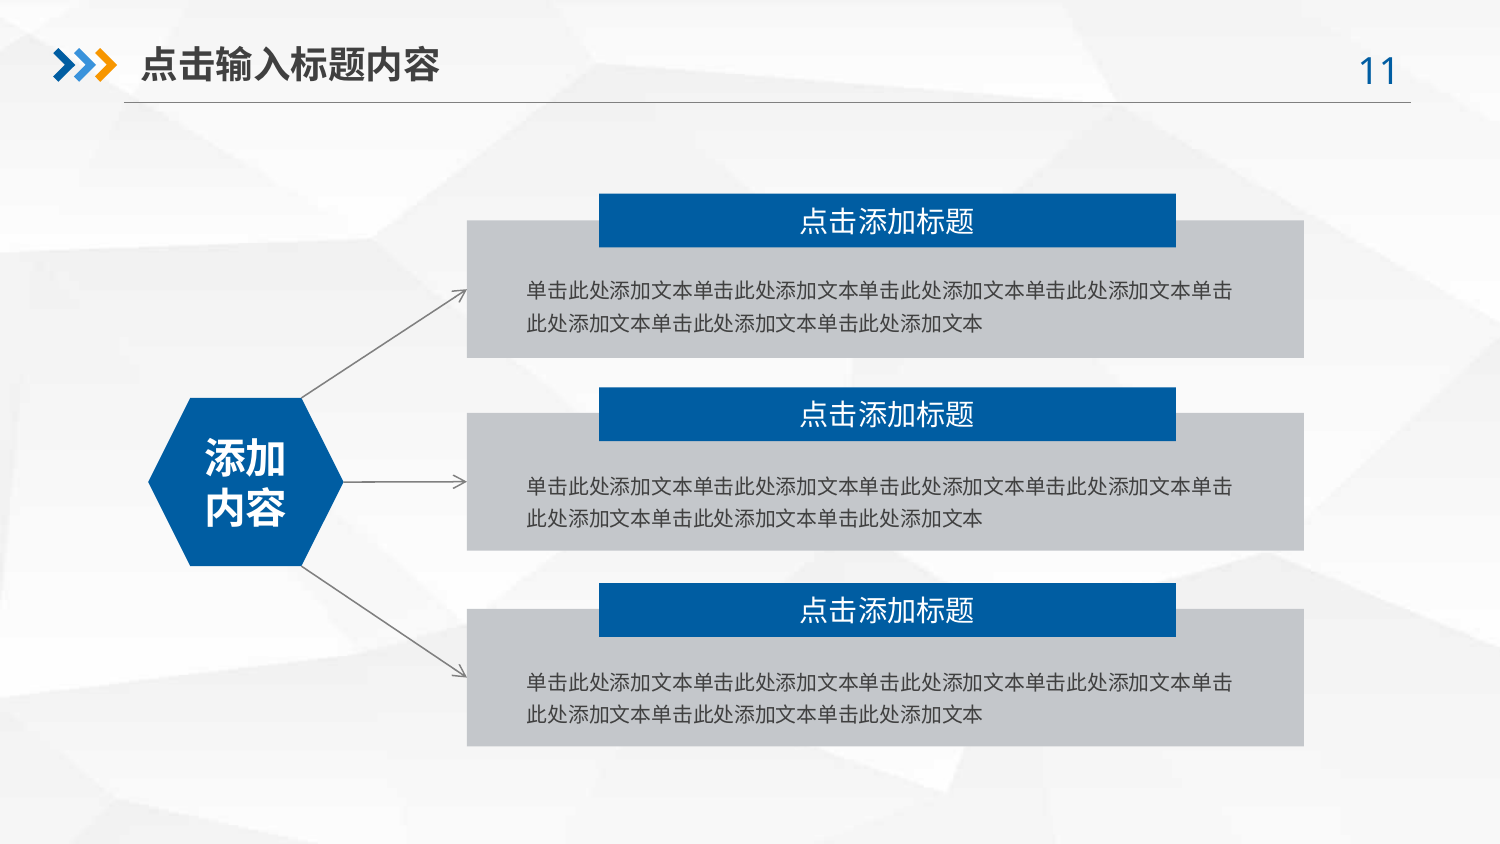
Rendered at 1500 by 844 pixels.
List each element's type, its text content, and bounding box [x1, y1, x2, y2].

text_box 添加内容 [146, 395, 346, 569]
picture [0, 0, 1500, 844]
text_box 点击添加标题 [597, 191, 1178, 249]
text_box 点击输入标题内容 [140, 32, 491, 95]
text_box [465, 411, 1306, 553]
text_box 单击此处添加文本单击此处添加文本单击此处添加文本单击此处添加文本单击此处添加文本单击此处添加文本单击此处添加文本 [515, 656, 1260, 733]
text_box [465, 607, 1306, 748]
text_box 单击此处添加文本单击此处添加文本单击此处添加文本单击此处添加文本单击此处添加文本单击此处添加文本单击此处添加文本 [515, 264, 1260, 341]
text_box 点击添加标题 [597, 385, 1178, 443]
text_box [301, 288, 468, 399]
text_box 点击添加标题 [597, 581, 1178, 639]
text_box 单击此处添加文本单击此处添加文本单击此处添加文本单击此处添加文本单击此处添加文本单击此处添加文本单击此处添加文本 [515, 460, 1260, 537]
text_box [301, 565, 468, 678]
text_box [465, 218, 1306, 360]
